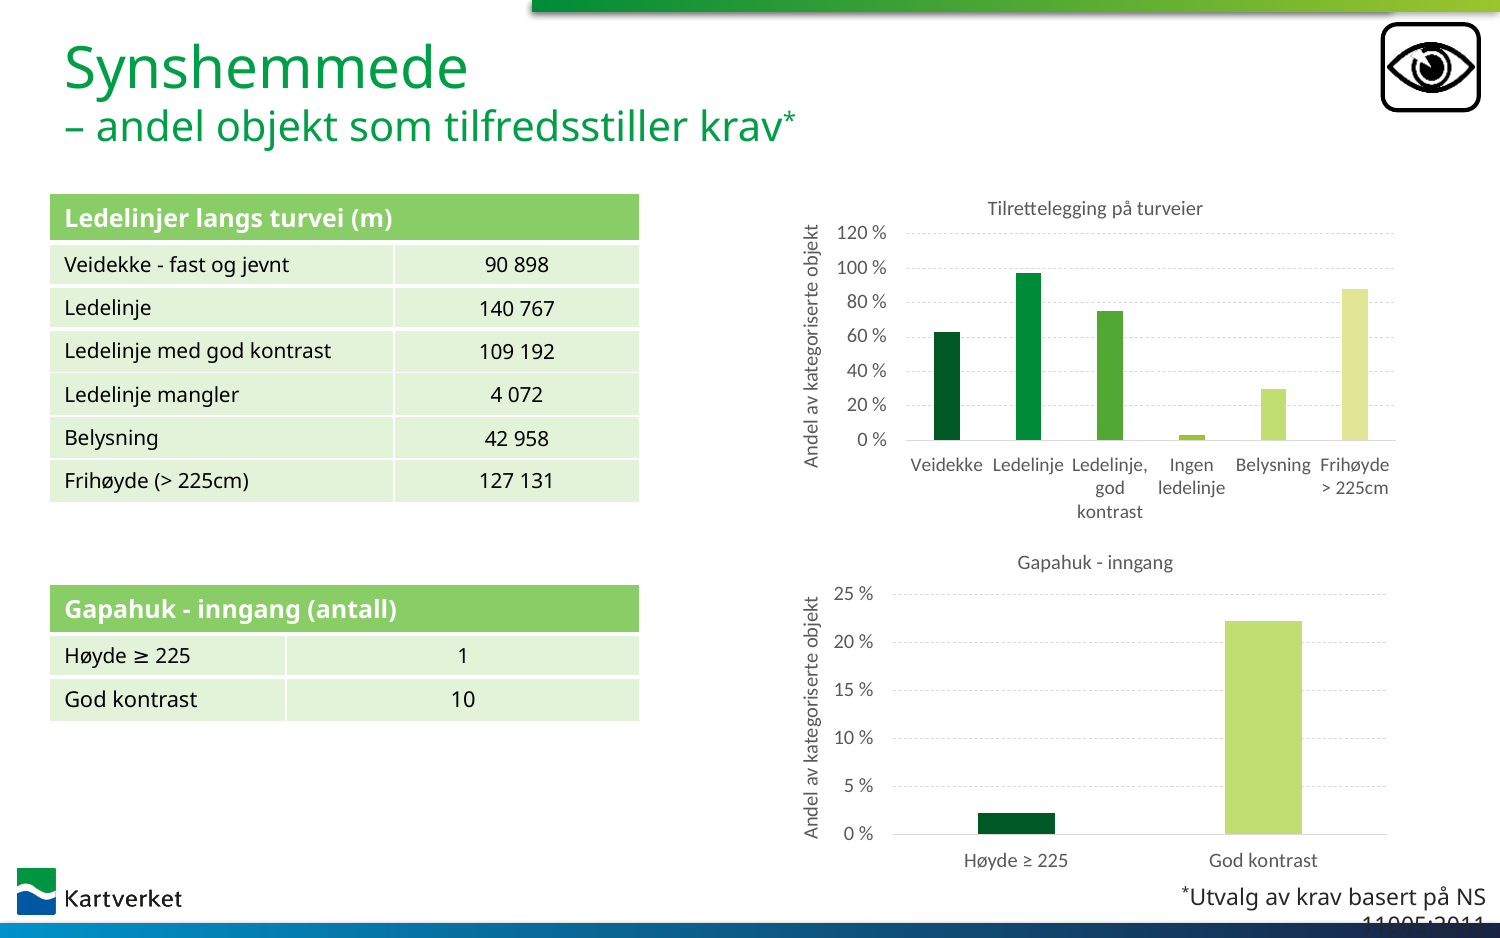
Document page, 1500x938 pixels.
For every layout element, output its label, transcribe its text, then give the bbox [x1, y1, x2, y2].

table_cell 10 [287, 679, 639, 721]
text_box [1382, 24, 1480, 111]
text_box *Utvalg av krav basert på NS 11005:2011 [1068, 873, 1500, 938]
table_cell 90 898 [395, 245, 639, 284]
table_cell 127 131 [395, 460, 639, 502]
table_cell Veidekke - fast og jevnt [50, 245, 393, 284]
table_cell Høyde ≥ 225 [50, 636, 285, 675]
table_cell Ledelinje [50, 288, 393, 327]
table_cell Frihøyde (> 225cm) [50, 460, 393, 502]
table_cell 4 072 [395, 373, 639, 415]
table_cell Ledelinje med god kontrast [50, 331, 393, 372]
table_cell God kontrast [50, 679, 285, 721]
picture [791, 541, 1400, 880]
text_box Synshemmede – andel objekt som tilfredsstiller krav* [49, 24, 1431, 158]
table_header Ledelinjer langs turvei (m) [50, 194, 639, 240]
table_header Gapahuk - inngang (antall) [50, 585, 639, 632]
table_cell 1 [287, 636, 639, 675]
table_cell Ledelinje mangler [50, 373, 393, 415]
table_cell 42 958 [395, 417, 639, 458]
picture [791, 187, 1400, 526]
table_cell 140 767 [395, 288, 639, 327]
table_cell 109 192 [395, 331, 639, 372]
table_cell Belysning [50, 417, 393, 458]
